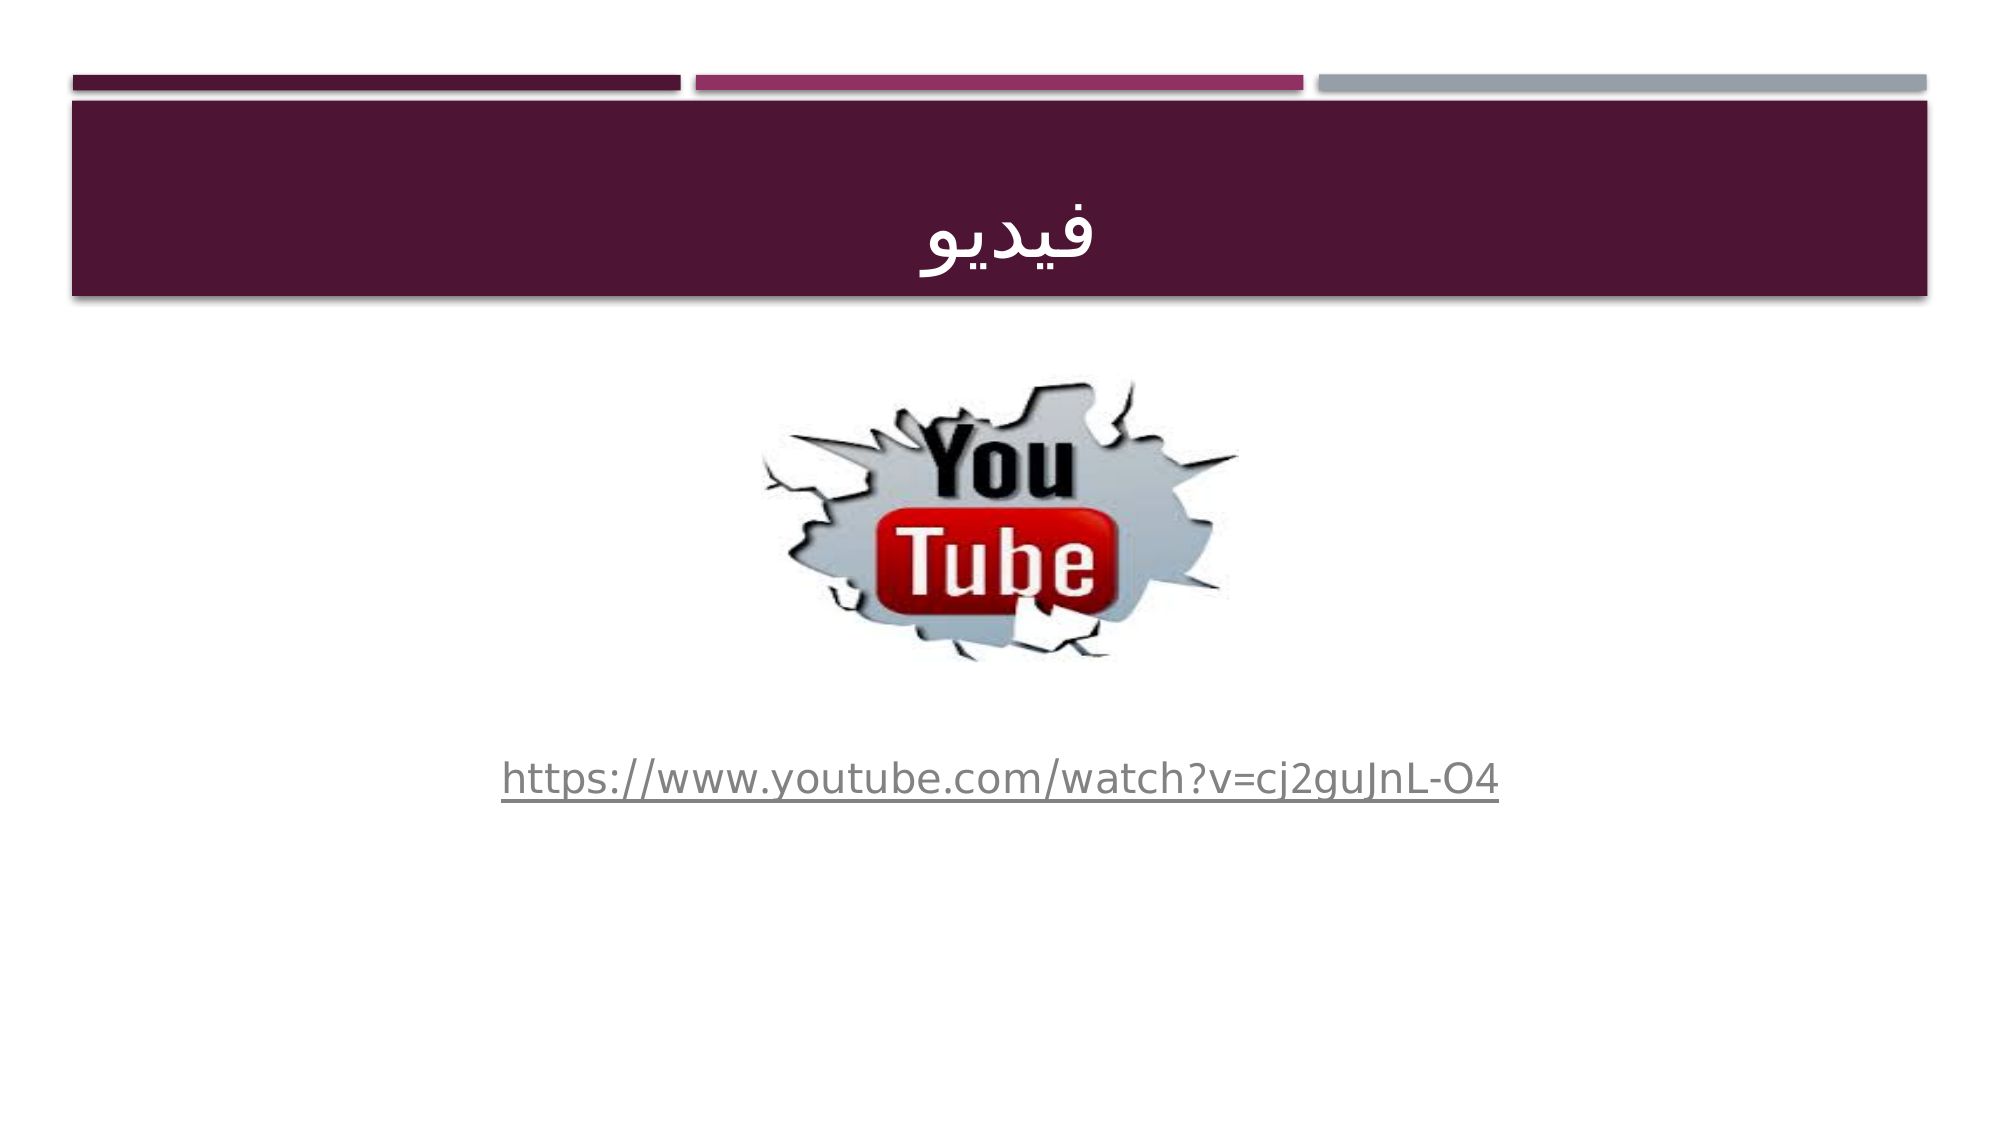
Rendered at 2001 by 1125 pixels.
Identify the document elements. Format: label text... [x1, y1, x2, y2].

picture [760, 361, 1240, 682]
list https://www.youtube.com/watch?v=cj2guJnL-O4 [95, 542, 1905, 1125]
title فيديو [95, 115, 1905, 282]
